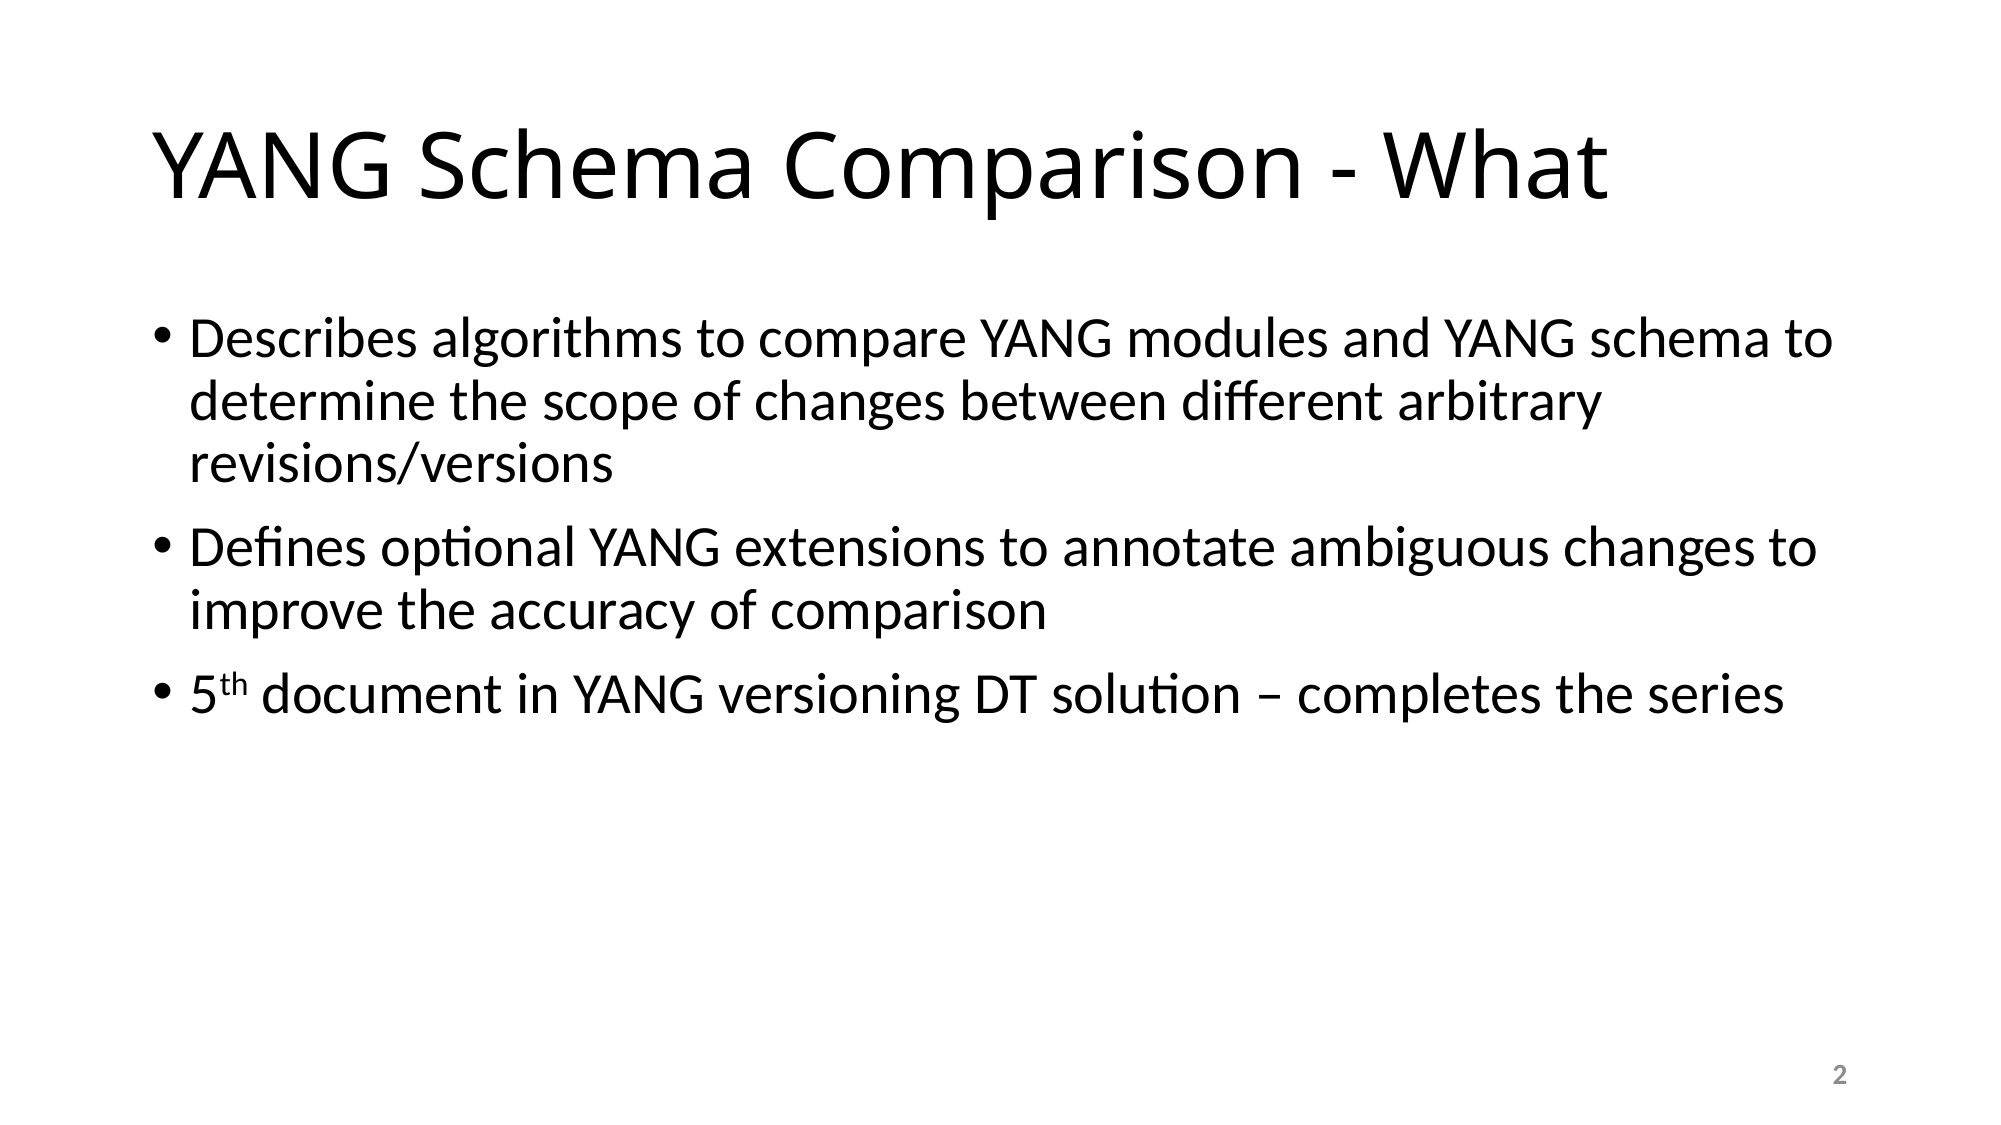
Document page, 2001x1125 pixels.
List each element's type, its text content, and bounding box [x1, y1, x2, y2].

title YANG Schema Comparison - What [137, 59, 1863, 278]
slide_number 2 [1412, 1042, 1863, 1103]
list Describes algorithms to compare YANG modules and YANG schema to determine the scope of changes between different arbitrary revisions/versions Defines optional YANG extensions to annotate ambiguous changes to improve the accuracy of comparison 5th document in YANG versioning DT solution – completes the series [137, 299, 1863, 1014]
